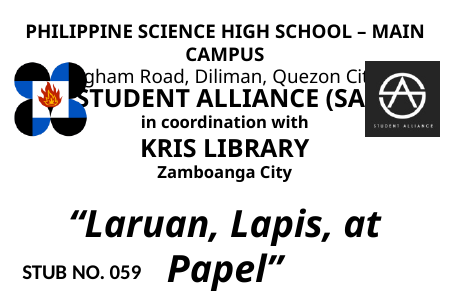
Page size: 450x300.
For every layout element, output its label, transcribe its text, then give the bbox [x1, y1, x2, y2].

text_box “Laruan, Lapis, at Papel” [0, 192, 450, 298]
picture [12, 60, 88, 137]
text_box STUDENT ALLIANCE (SA) in coordination with KRIS LIBRARY Zamboanga City [0, 74, 450, 190]
text_box STUB NO. 059 [7, 251, 213, 292]
picture [364, 60, 441, 137]
text_box PHILIPPINE SCIENCE HIGH SCHOOL – MAIN CAMPUS Agham Road, Diliman, Quezon City [0, 12, 450, 74]
